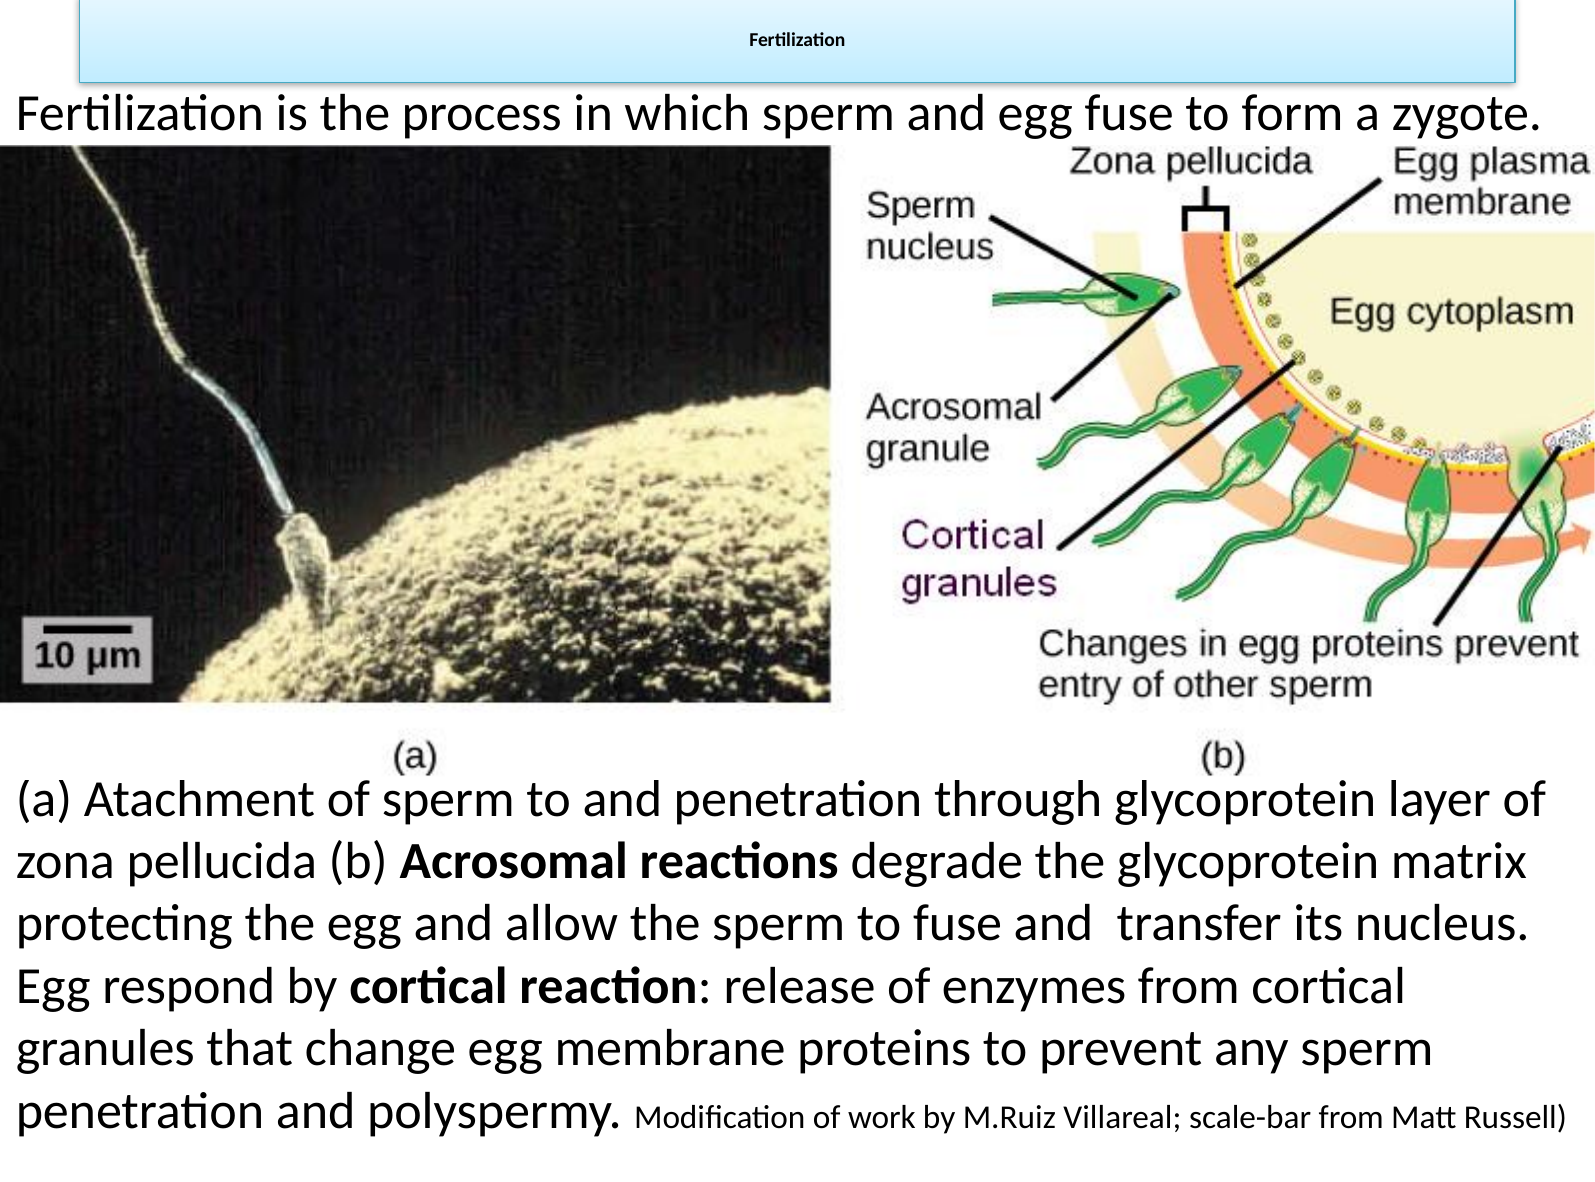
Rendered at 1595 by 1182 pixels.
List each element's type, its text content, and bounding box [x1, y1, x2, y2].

title Fertilization [79, 0, 1516, 70]
picture [0, 145, 1595, 780]
text_box (a) Atachment of sperm to and penetration through glycoprotein layer of zona pellucida (b) Acrosomal reactions degrade the glycoprotein matrix protecting the egg and allow the sperm to fuse and transfer its nucleus. Egg respond by cortical reaction: release of enzymes from cortical granules that change egg membrane proteins to prevent any sperm penetration and polyspermy. Modification of work by M.Ruiz Villareal; scale-bar from Matt Russell) [0, 789, 1595, 1147]
text_box Fertilization is the process in which sperm and egg fuse to form a zygote. [0, 70, 1595, 145]
